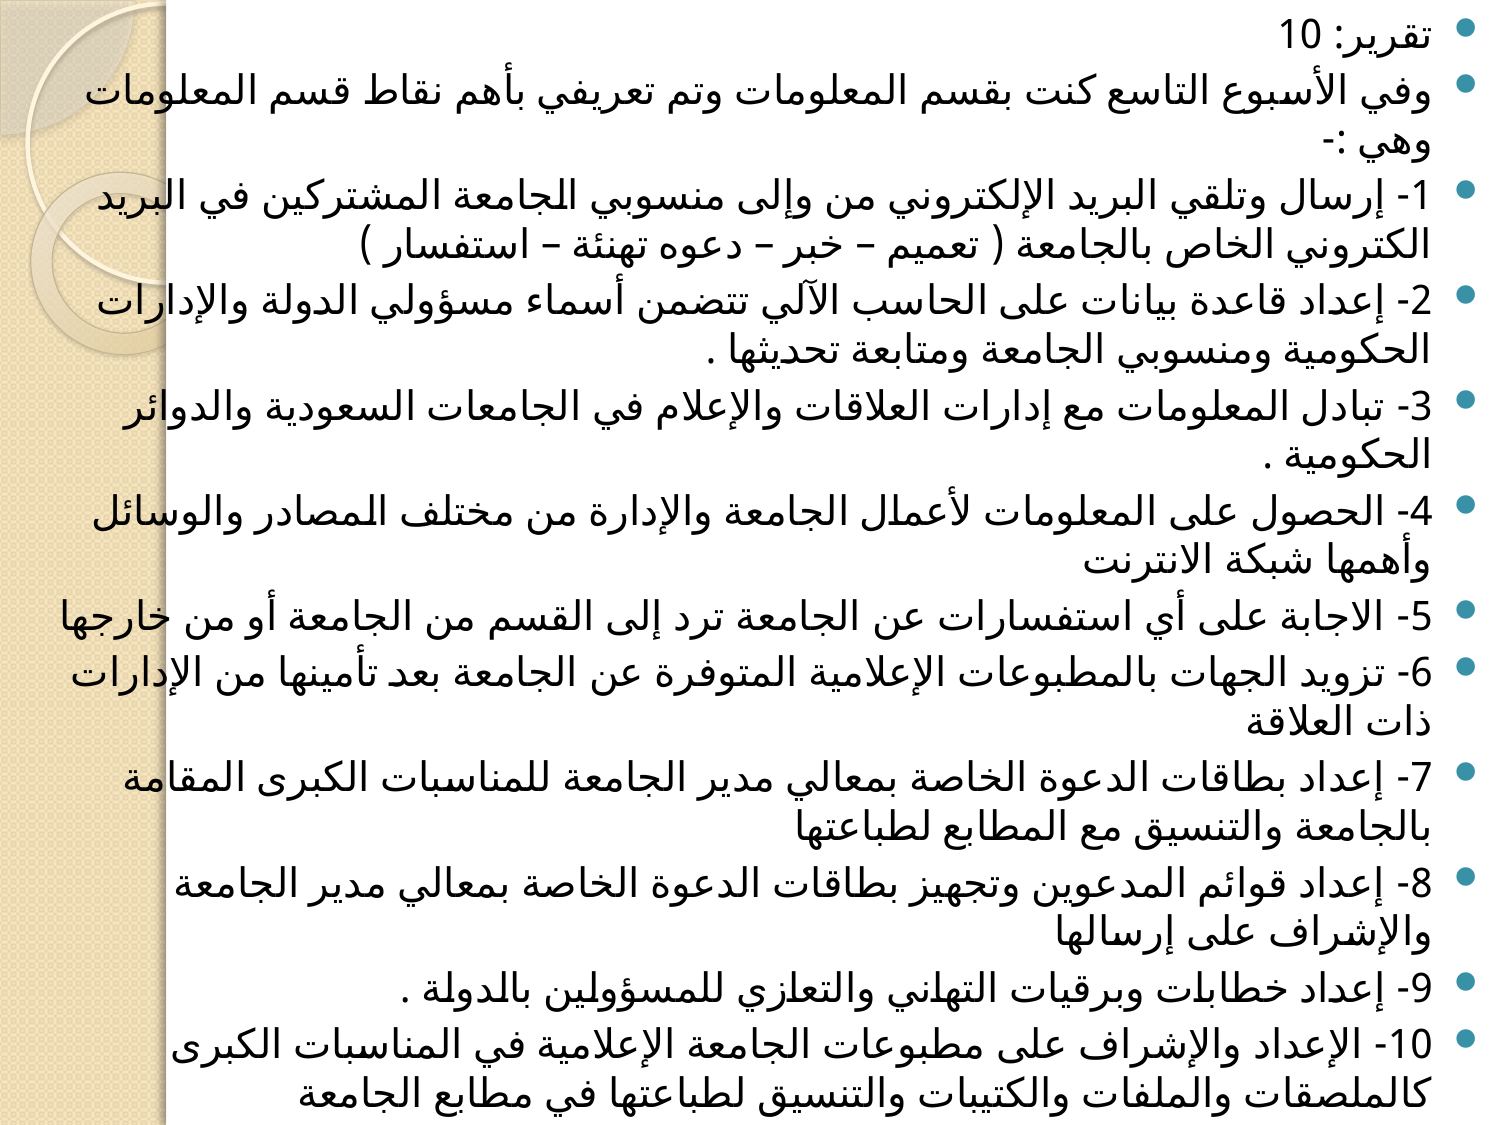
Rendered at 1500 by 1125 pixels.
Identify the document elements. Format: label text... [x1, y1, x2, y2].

list تقرير: 10 وفي الأسبوع التاسع كنت بقسم المعلومات وتم تعريفي بأهم نقاط قسم المعلومات وهي :- 1- إرسال وتلقي البريد الإلكتروني من وإلى منسوبي الجامعة المشتركين في البريد الكتروني الخاص بالجامعة ( تعميم – خبر – دعوه تهنئة – استفسار ) 2- إعداد قاعدة بيانات على الحاسب الآلي تتضمن أسماء مسؤولي الدولة والإدارات الحكومية ومنسوبي الجامعة ومتابعة تحديثها . 3- تبادل المعلومات مع إدارات العلاقات والإعلام في الجامعات السعودية والدوائر الحكومية . 4- الحصول على المعلومات لأعمال الجامعة والإدارة من مختلف المصادر والوسائل وأهمها شبكة الانترنت 5- الاجابة على أي استفسارات عن الجامعة ترد إلى القسم من الجامعة أو من خارجها 6- تزويد الجهات بالمطبوعات الإعلامية المتوفرة عن الجامعة بعد تأمينها من الإدارات ذات العلاقة 7- إعداد بطاقات الدعوة الخاصة بمعالي مدير الجامعة للمناسبات الكبرى المقامة بالجامعة والتنسيق مع المطابع لطباعتها 8- إعداد قوائم المدعوين وتجهيز بطاقات الدعوة الخاصة بمعالي مدير الجامعة والإشراف على إرسالها 9- إعداد خطابات وبرقيات التهاني والتعازي للمسؤولين بالدولة . 10- الإعداد والإشراف على مطبوعات الجامعة الإعلامية في المناسبات الكبرى كالملصقات والملفات والكتيبات والتنسيق لطباعتها في مطابع الجامعة [0, 0, 1500, 1125]
